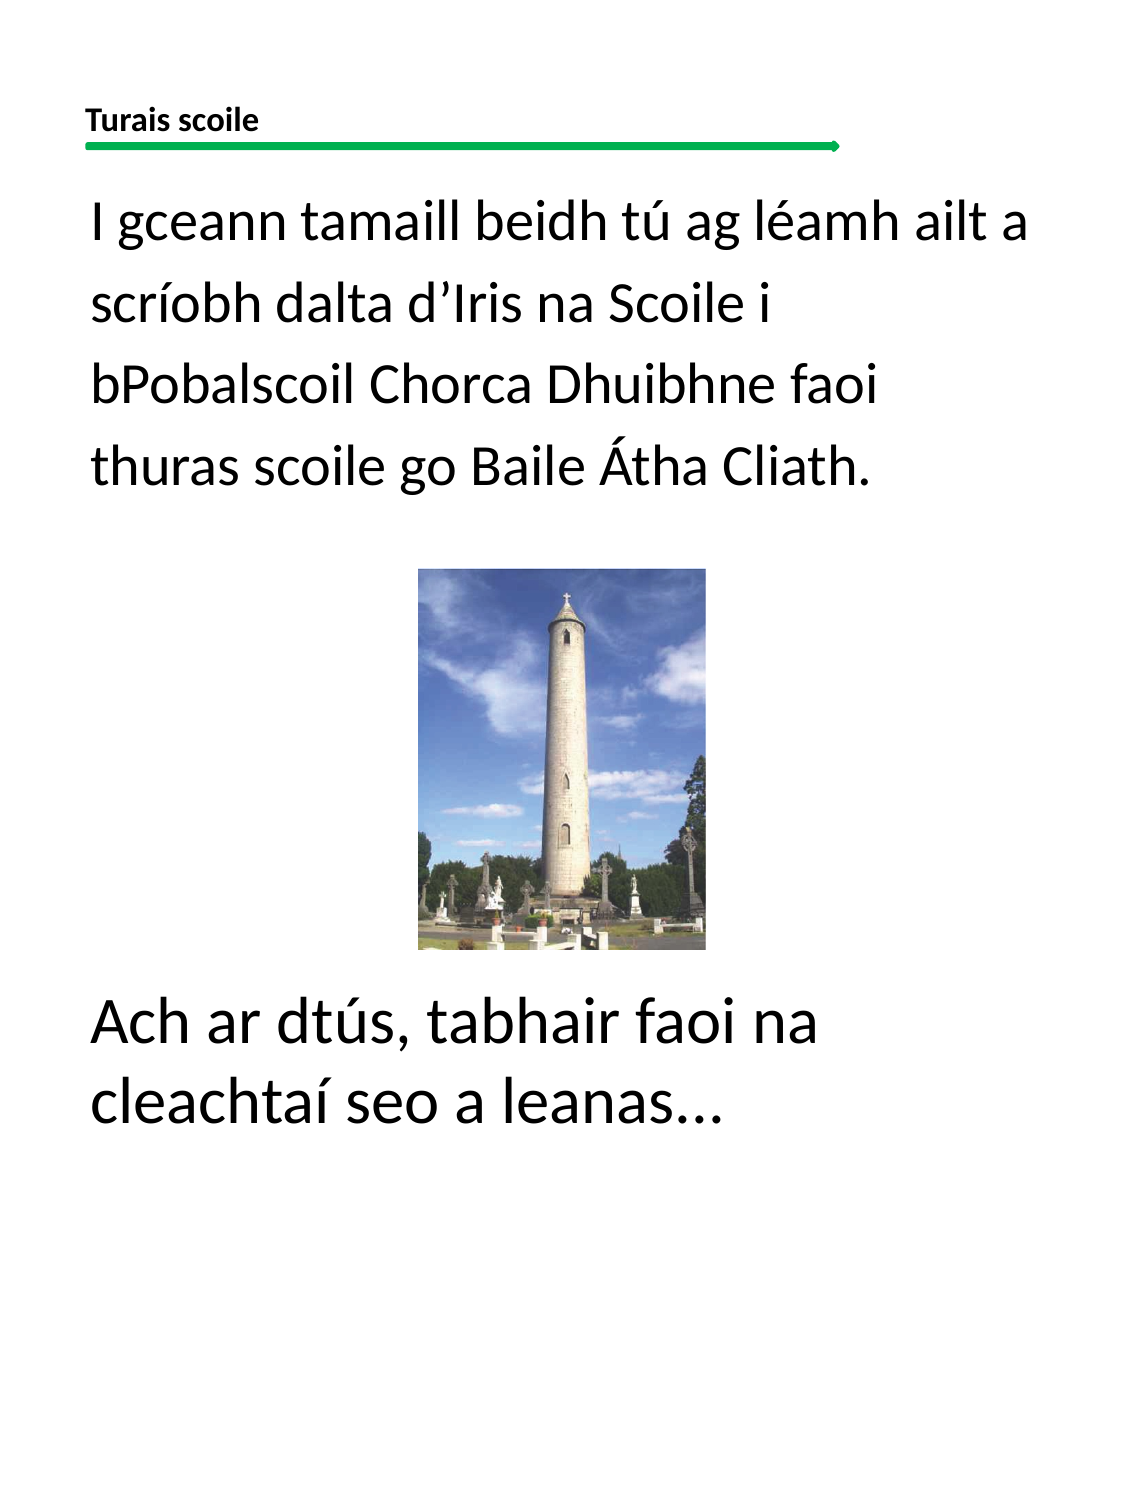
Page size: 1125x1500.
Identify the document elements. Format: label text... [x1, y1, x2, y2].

subtitle I gceann tamaill beidh tú ag léamh ailt a scríobh dalta d’Iris na Scoile i bPobalscoil Chorca Dhuibhne faoi thuras scoile go Baile Átha Cliath. Ach ar dtús, tabhair faoi na cleachtaí seo a leanas... [75, 174, 1050, 1375]
picture [418, 568, 707, 951]
text_box [85, 140, 840, 152]
text_box Turais scoile [62, 37, 1075, 163]
